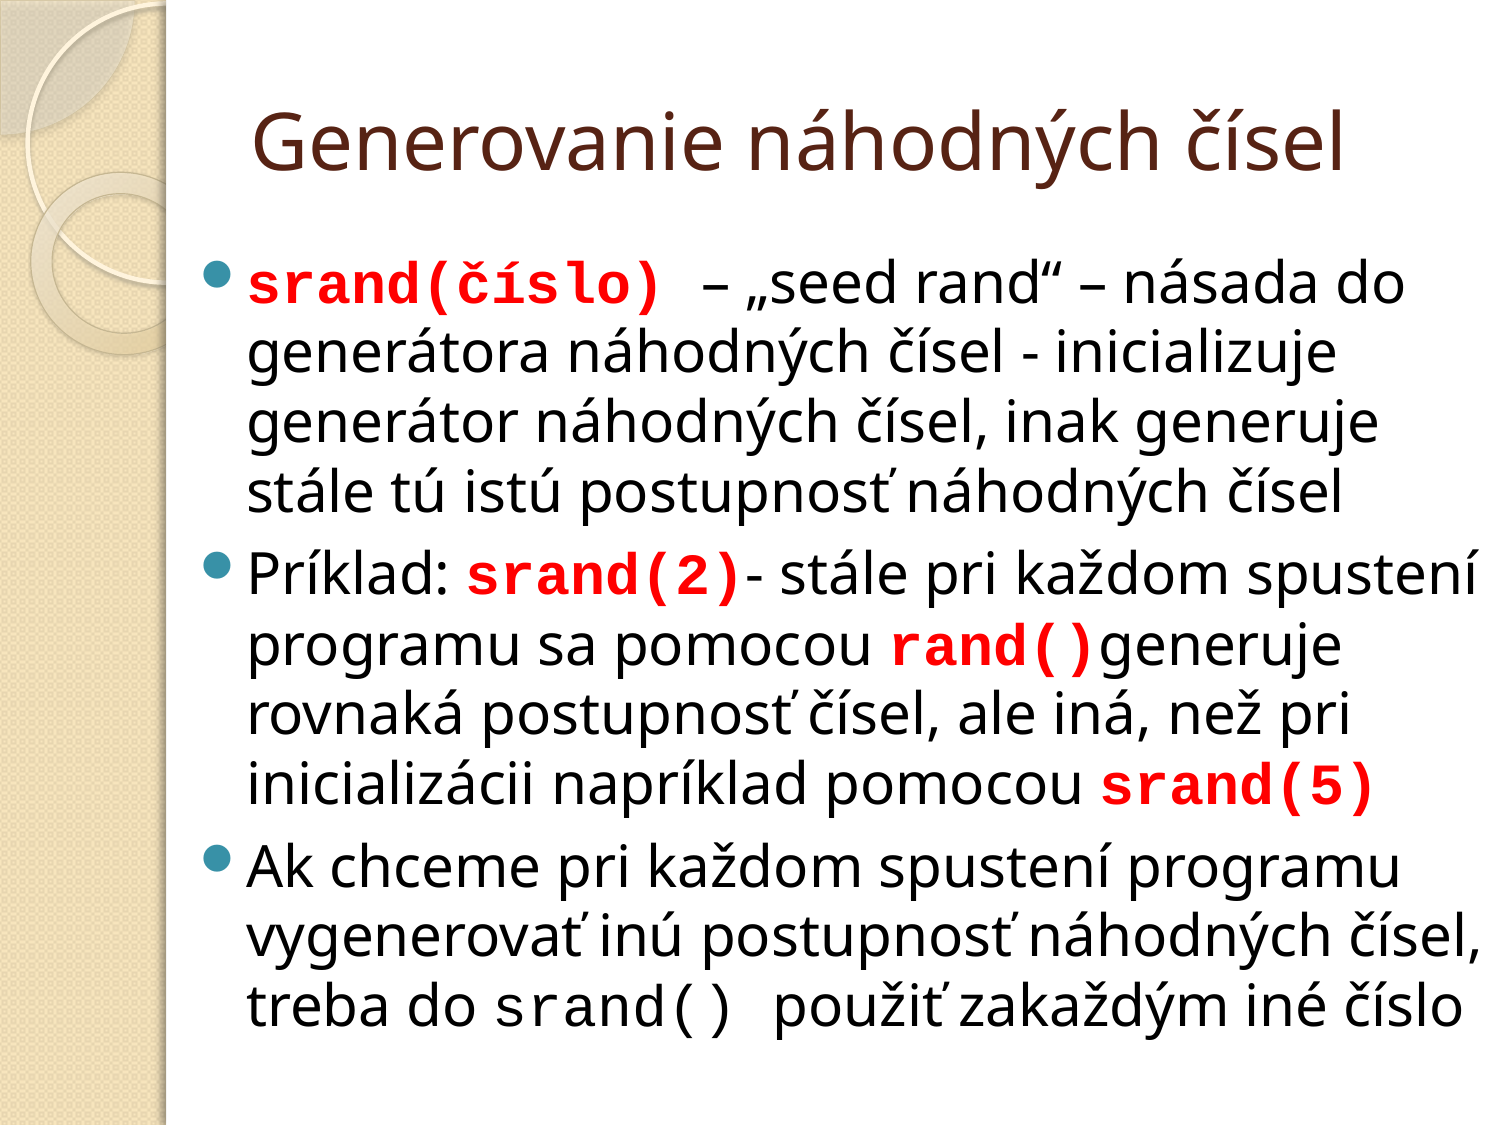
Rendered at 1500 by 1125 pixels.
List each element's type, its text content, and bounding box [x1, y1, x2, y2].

title Generovanie náhodných čísel [235, 45, 1466, 233]
list srand(číslo) – „seed rand“ – násada do generátora náhodných čísel - inicializuje generátor náhodných čísel, inak generuje stále tú istú postupnosť náhodných čísel Príklad: srand(2)- stále pri každom spustení programu sa pomocou rand()generuje rovnaká postupnosť čísel, ale iná, než pri inicializácii napríklad pomocou srand(5) Ak chceme pri každom spustení programu vygenerovať inú postupnosť náhodných čísel, treba do srand() použiť zakaždým iné číslo [171, 237, 1500, 1125]
